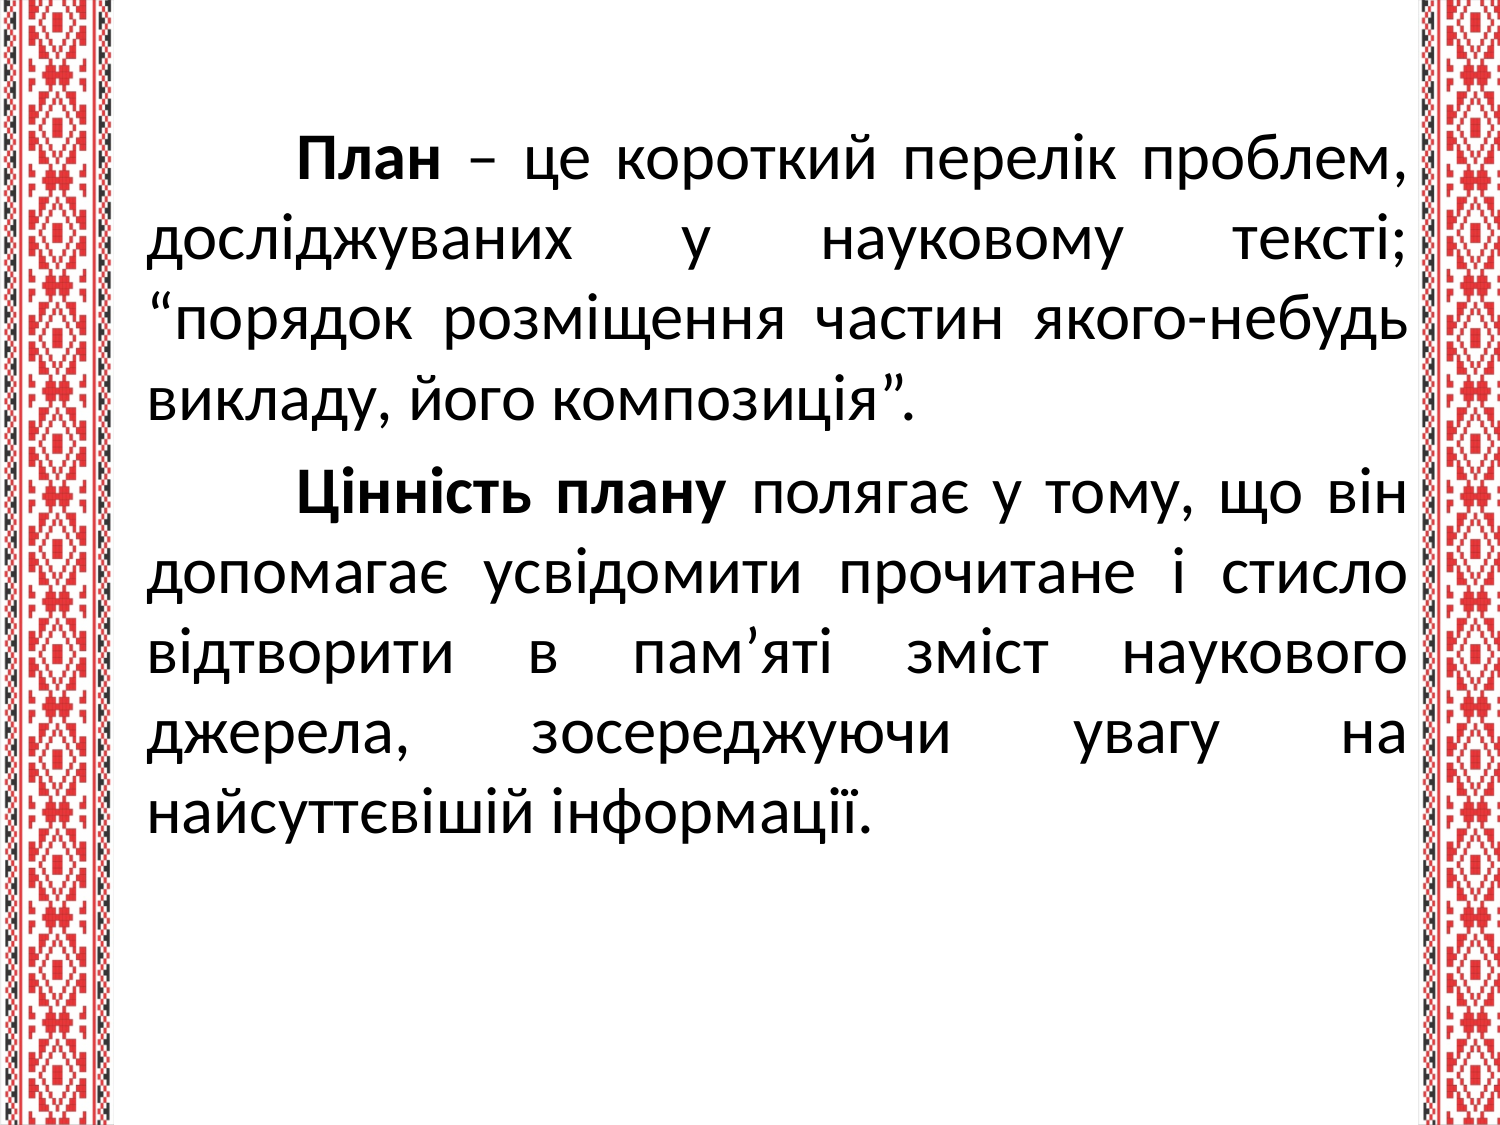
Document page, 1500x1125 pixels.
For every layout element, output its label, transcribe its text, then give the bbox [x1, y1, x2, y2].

list План – це короткий перелік проблем, досліджуваних у науковому тексті; “порядок розміщення частин якого-небудь викладу, його композиція”. Цінність плану полягає у тому, що він допомагає усвідомити прочитане і стисло відтворити в пам’яті зміст наукового джерела, зосереджуючи увагу на найсуттєвішій інформації. [114, 105, 1418, 1005]
picture [911, 1, 1500, 1124]
picture [0, 1, 620, 1124]
